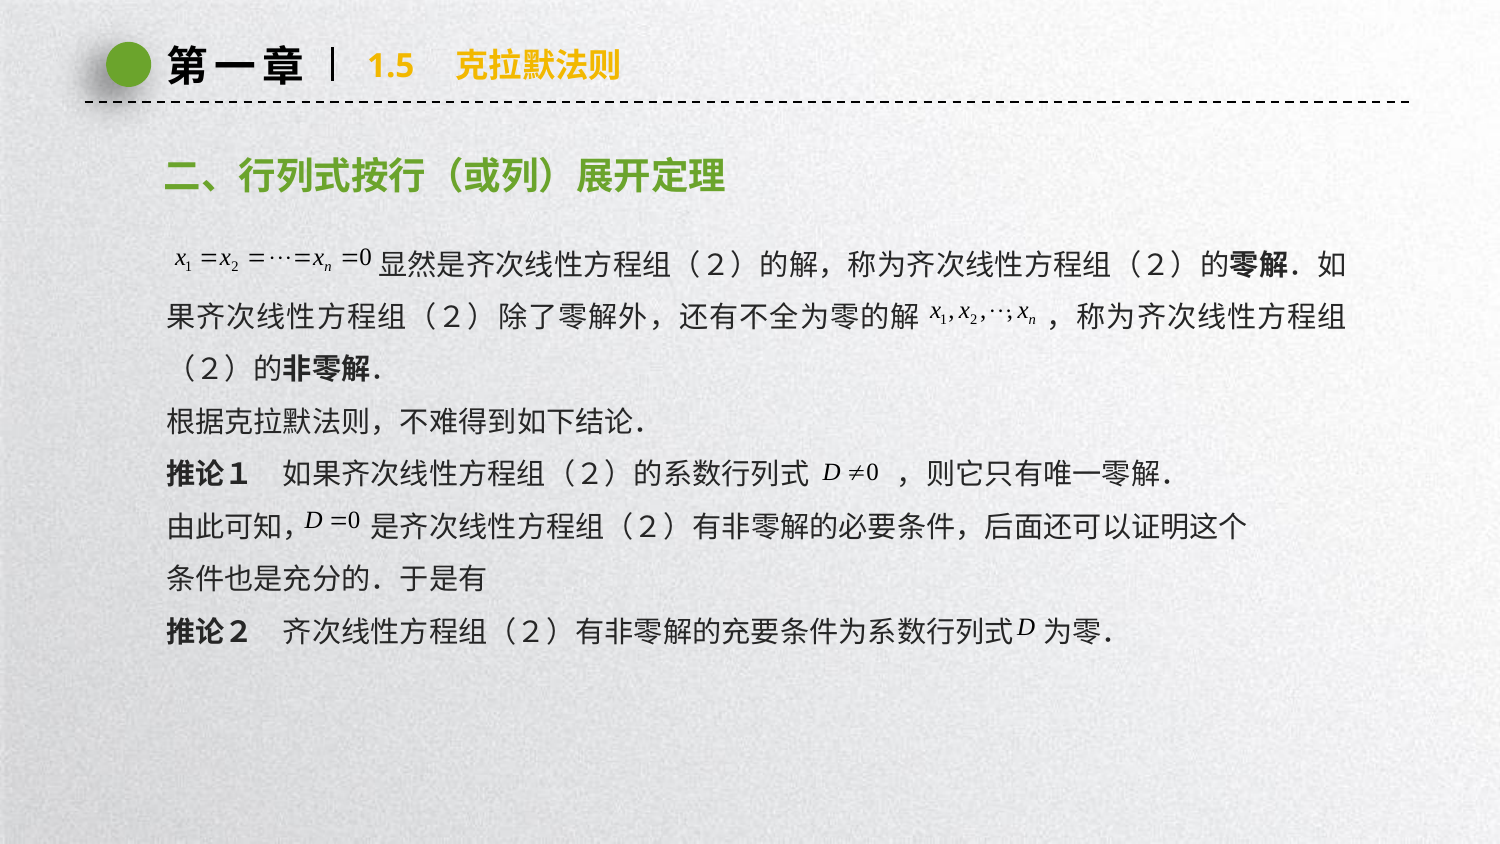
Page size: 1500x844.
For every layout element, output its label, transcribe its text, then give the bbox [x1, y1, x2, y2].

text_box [817, 457, 883, 488]
text_box 第一章 [152, 32, 320, 97]
picture [0, 0, 1500, 844]
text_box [299, 505, 365, 536]
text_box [169, 240, 377, 279]
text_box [1012, 612, 1040, 640]
text_box 1.5 克拉默法则 [352, 37, 637, 92]
text_box 二、行列式按行（或列）展开定理 [148, 144, 1360, 205]
text_box [104, 39, 152, 90]
text_box 显然是齐次线性方程组（２）的解，称为齐次线性方程组（２）的零解．如果齐次线性方程组（２）除了零解外，还有不全为零的解 ，称为齐次线性方程组（２）的非零解． 根据克拉默法则，不难得到如下结论． 推论１ 如果齐次线性方程组（２）的系数行列式 ，则它只有唯一零解． 由此可知， 是齐次线性方程组（２）有非零解的必要条件，后面还可以证明这个 条件也是充分的．于是有 推论２ 齐次线性方程组（２）有非零解的充要条件为系数行列式 为零． [151, 220, 1362, 656]
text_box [924, 293, 1040, 332]
